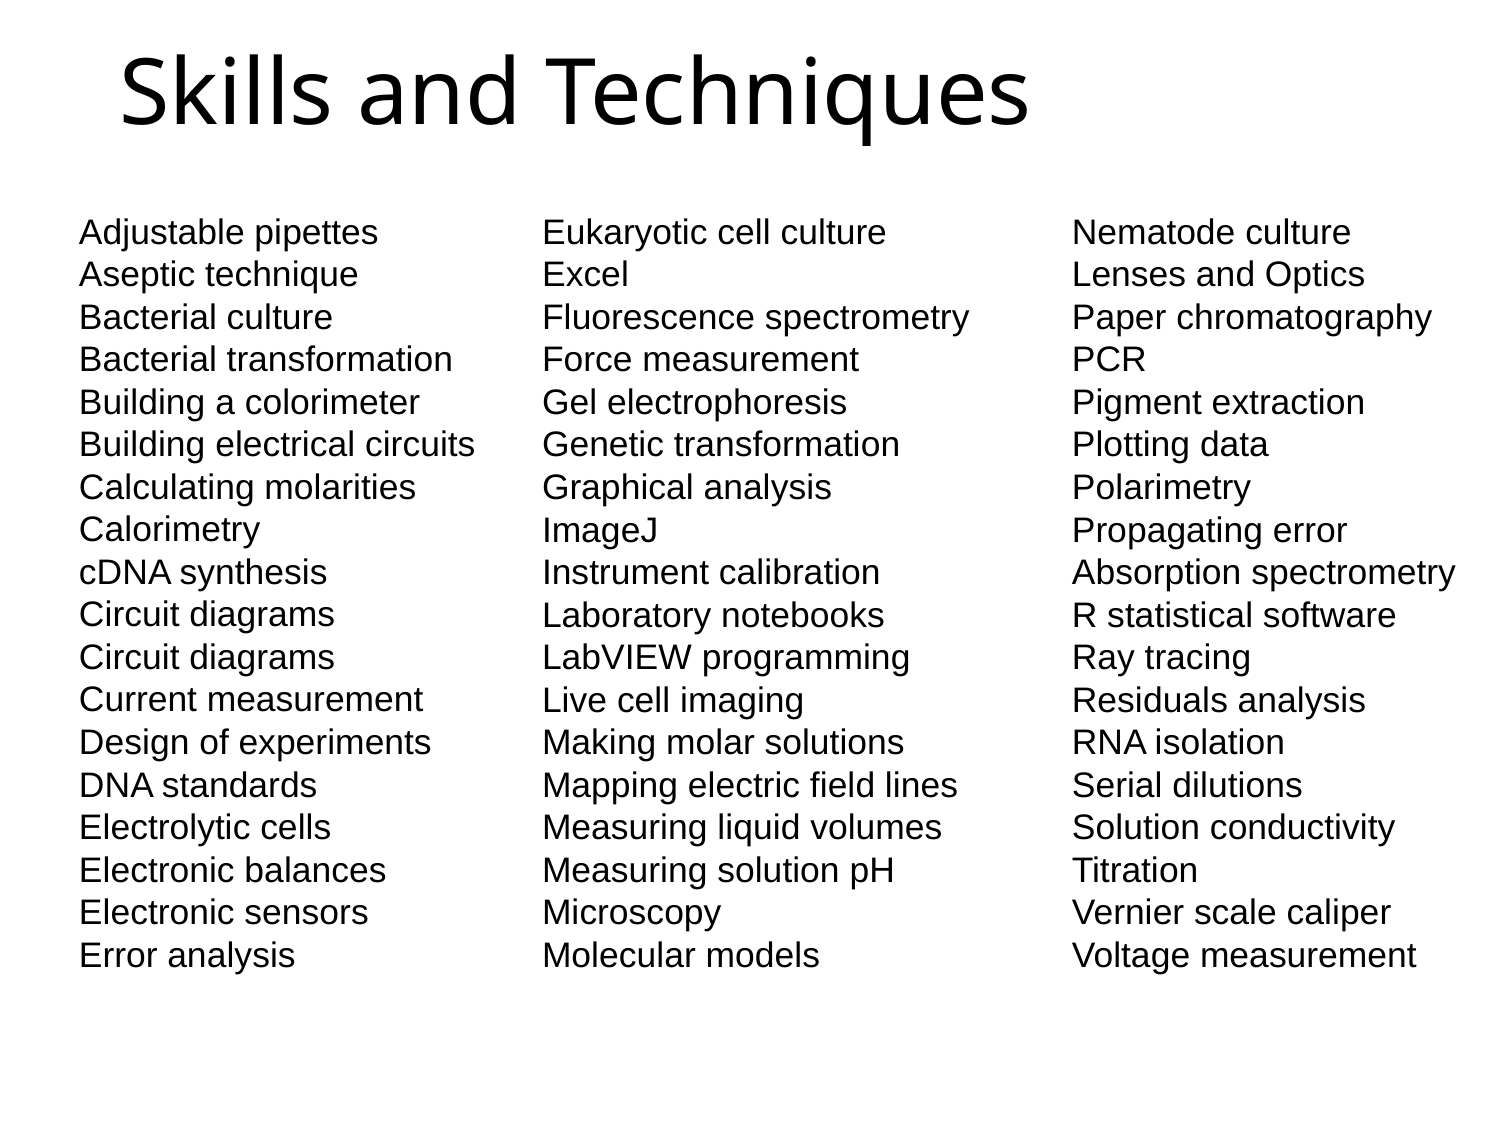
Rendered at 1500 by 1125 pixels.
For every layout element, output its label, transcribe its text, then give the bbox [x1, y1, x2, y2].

text_box Nematode culture Lenses and Optics Paper chromatography PCR Pigment extraction Plotting data Polarimetry Propagating error Absorption spectrometry R statistical software Ray tracing Residuals analysis RNA isolation Serial dilutions Solution conductivity Titration Vernier scale caliper Voltage measurement [1057, 201, 1472, 1067]
title Skills and Techniques [104, 50, 1397, 141]
text_box Adjustable pipettes Aseptic technique Bacterial culture Bacterial transformation Building a colorimeter Building electrical circuits Calculating molarities Calorimetry cDNA synthesis Circuit diagrams Circuit diagrams Current measurement Design of experiments DNA standards Electrolytic cells Electronic balances Electronic sensors Error analysis [64, 201, 491, 1025]
text_box Eukaryotic cell culture Excel Fluorescence spectrometry Force measurement Gel electrophoresis Genetic transformation Graphical analysis ImageJ Instrument calibration Laboratory notebooks LabVIEW programming Live cell imaging Making molar solutions Mapping electric field lines Measuring liquid volumes Measuring solution pH Microscopy Molecular models [527, 201, 985, 982]
